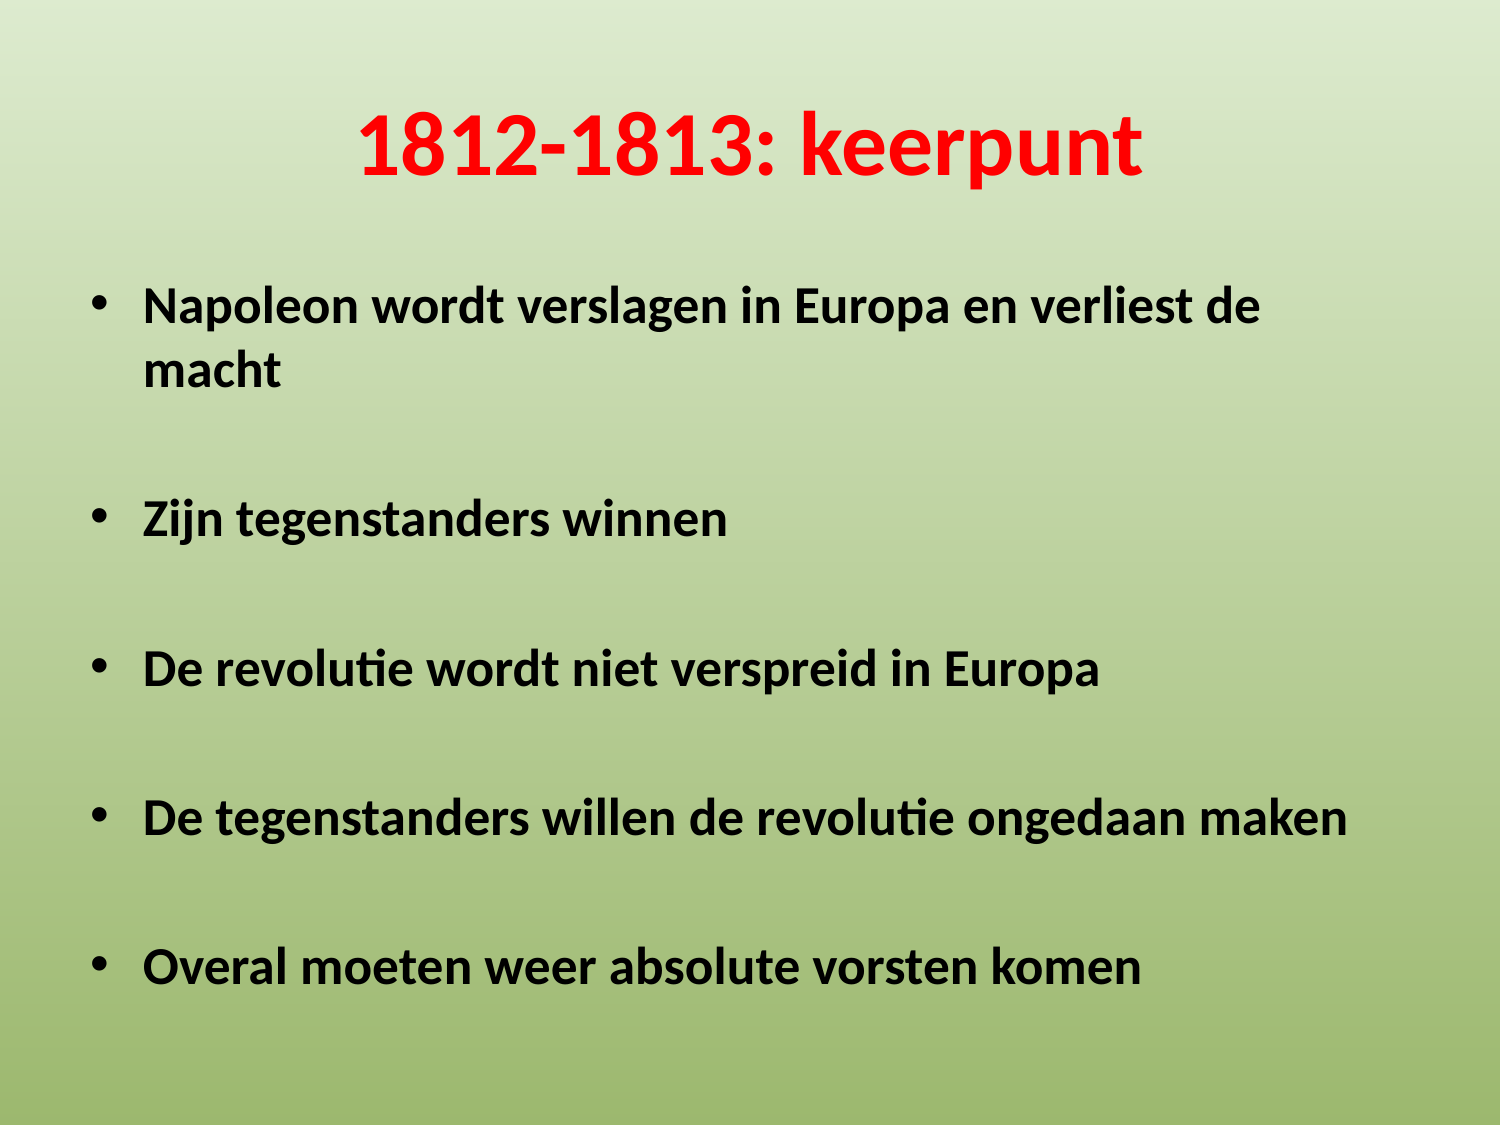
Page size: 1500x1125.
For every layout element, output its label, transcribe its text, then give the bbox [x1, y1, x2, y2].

list Napoleon wordt verslagen in Europa en verliest de macht Zijn tegenstanders winnen De revolutie wordt niet verspreid in Europa De tegenstanders willen de revolutie ongedaan maken Overal moeten weer absolute vorsten komen [75, 262, 1425, 1005]
title 1812-1813: keerpunt [75, 45, 1425, 233]
